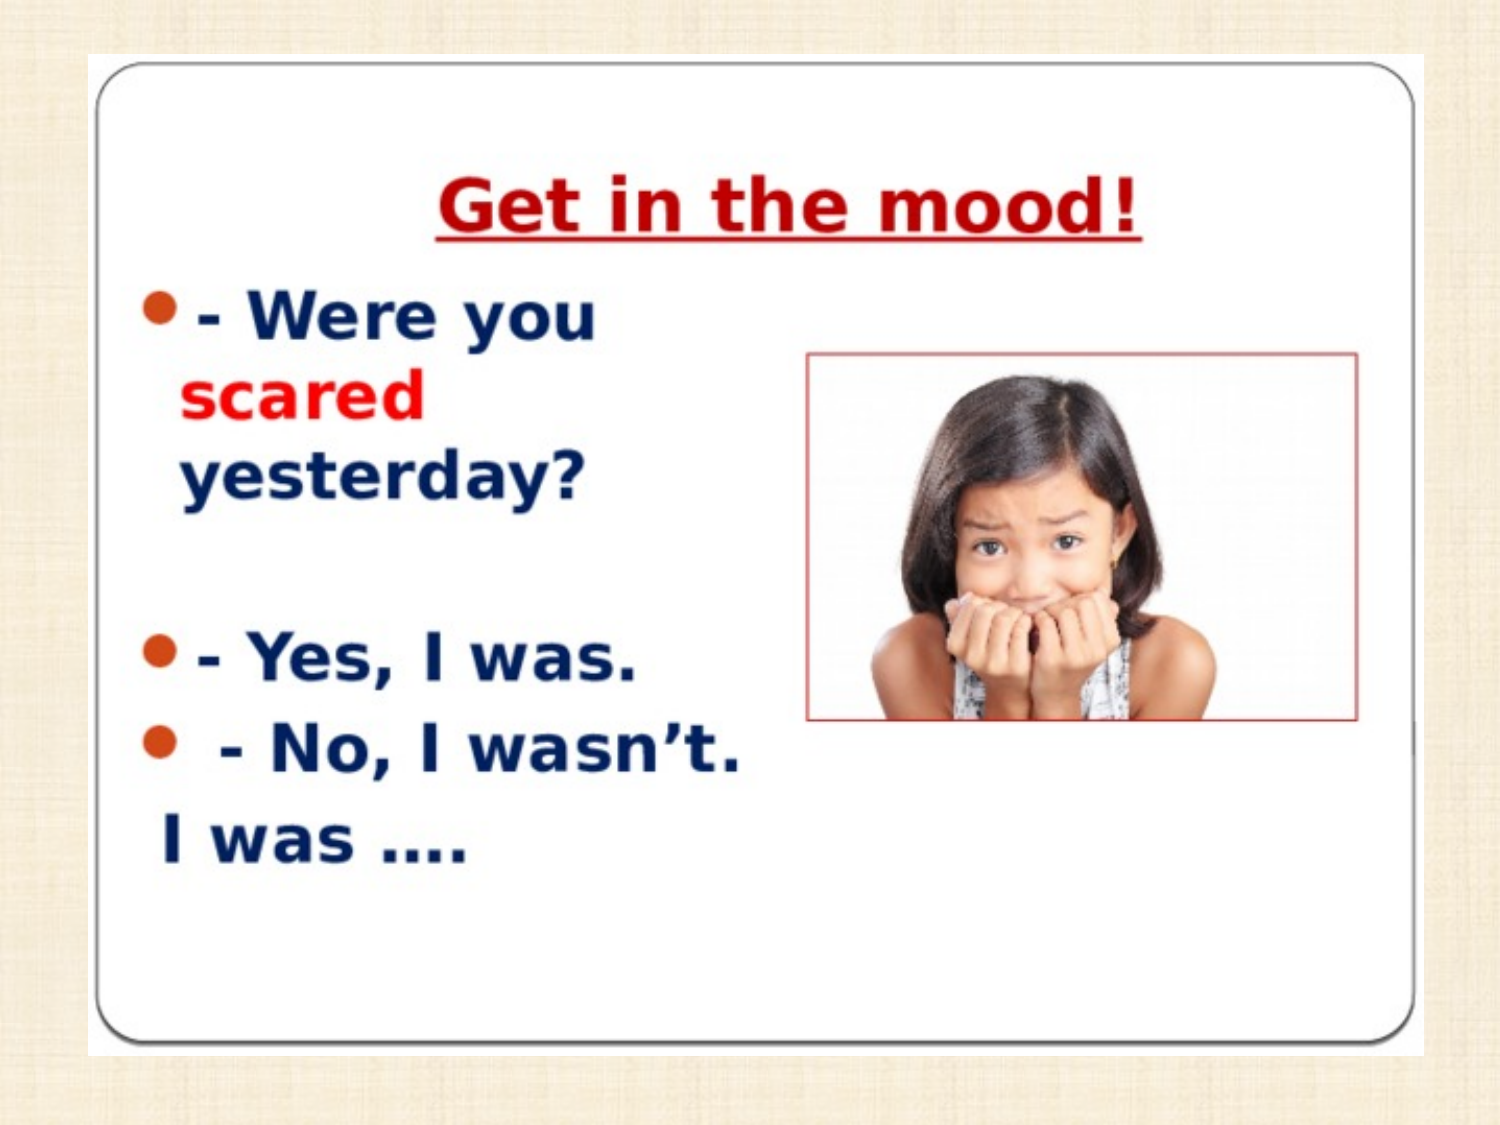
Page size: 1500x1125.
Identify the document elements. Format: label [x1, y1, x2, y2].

picture [88, 54, 1424, 1056]
